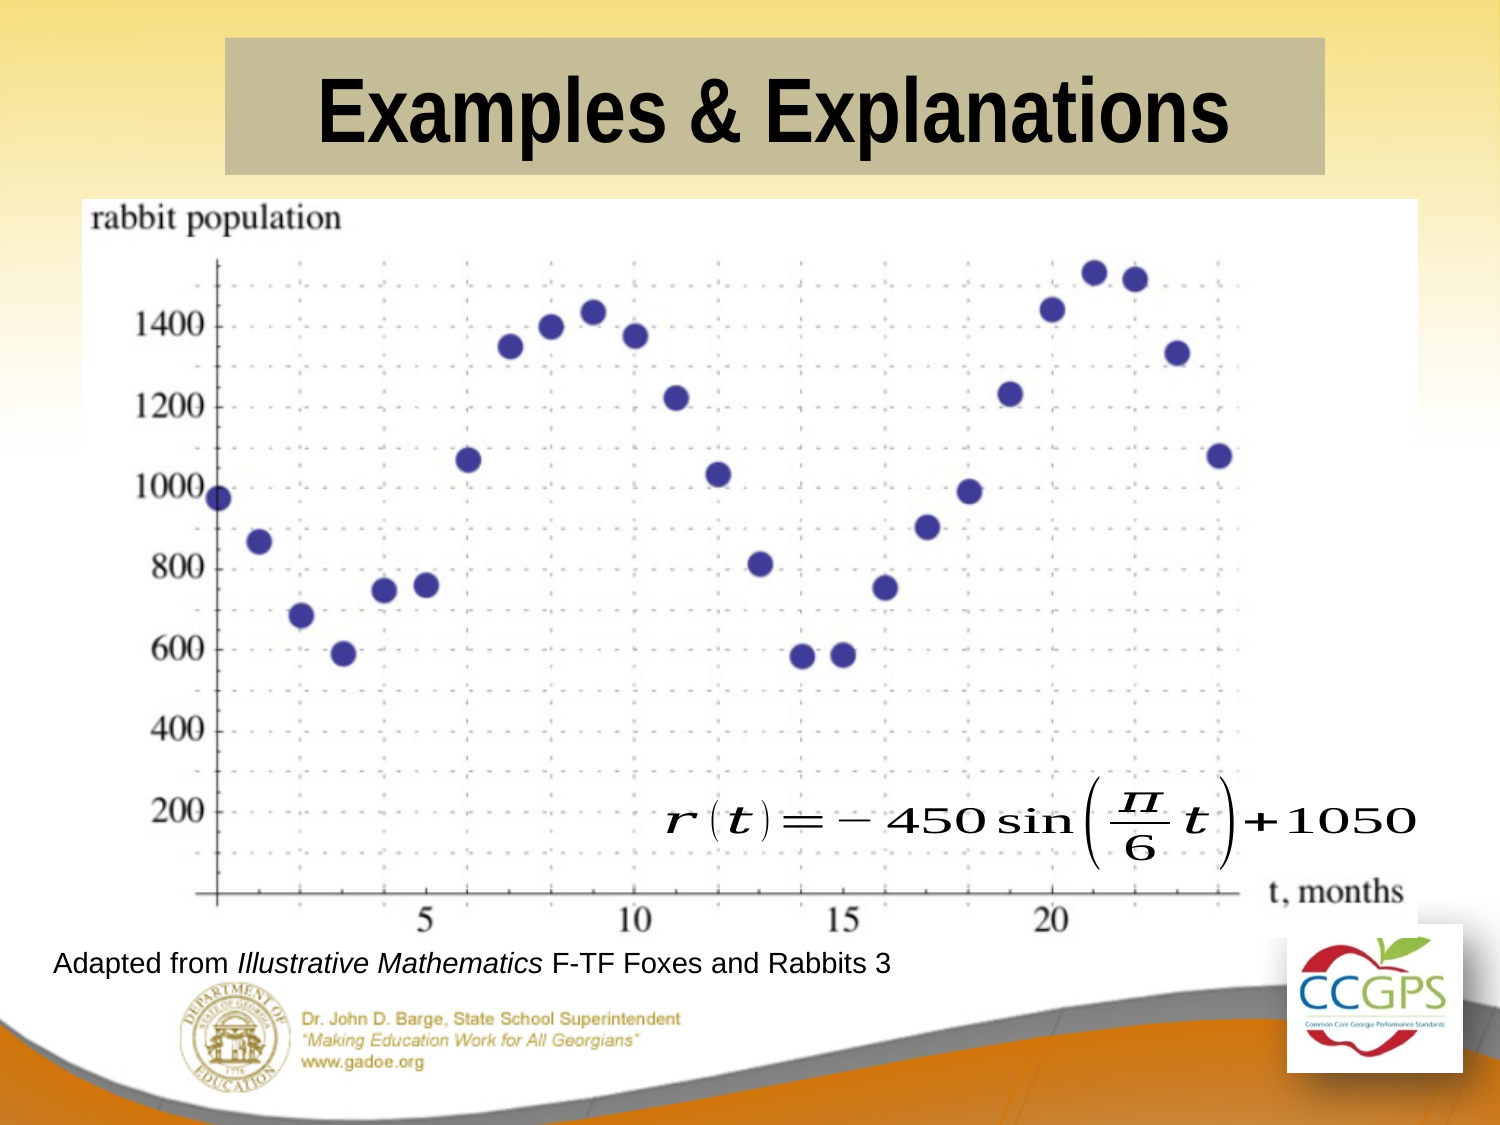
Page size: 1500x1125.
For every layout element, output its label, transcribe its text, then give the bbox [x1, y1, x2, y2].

text_box Adapted from Illustrative Mathematics F-TF Foxes and Rabbits 3 [38, 936, 907, 987]
title Examples & Explanations [224, 37, 1326, 176]
picture [0, 0, 1500, 1125]
